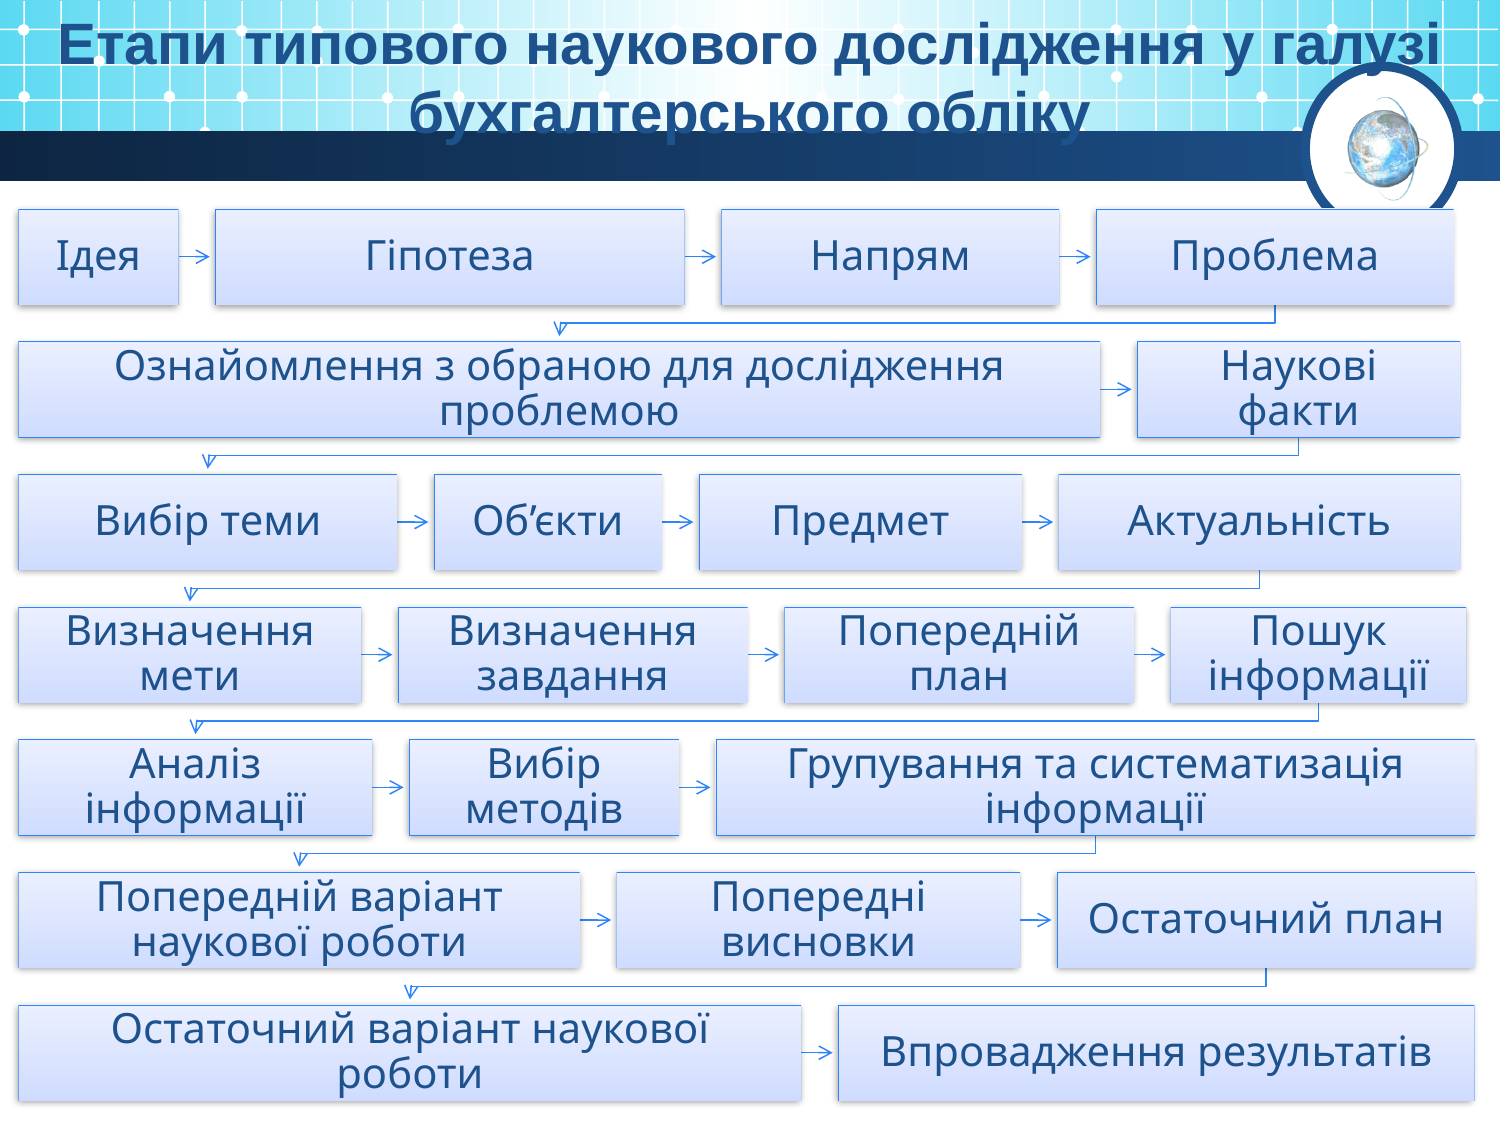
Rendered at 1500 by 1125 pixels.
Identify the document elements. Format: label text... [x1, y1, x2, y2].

picture [1311, 154, 1453, 207]
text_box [0, 207, 1500, 1102]
text_box Етапи типового наукового дослідження у галузі бухгалтерського обліку [0, 0, 1500, 154]
